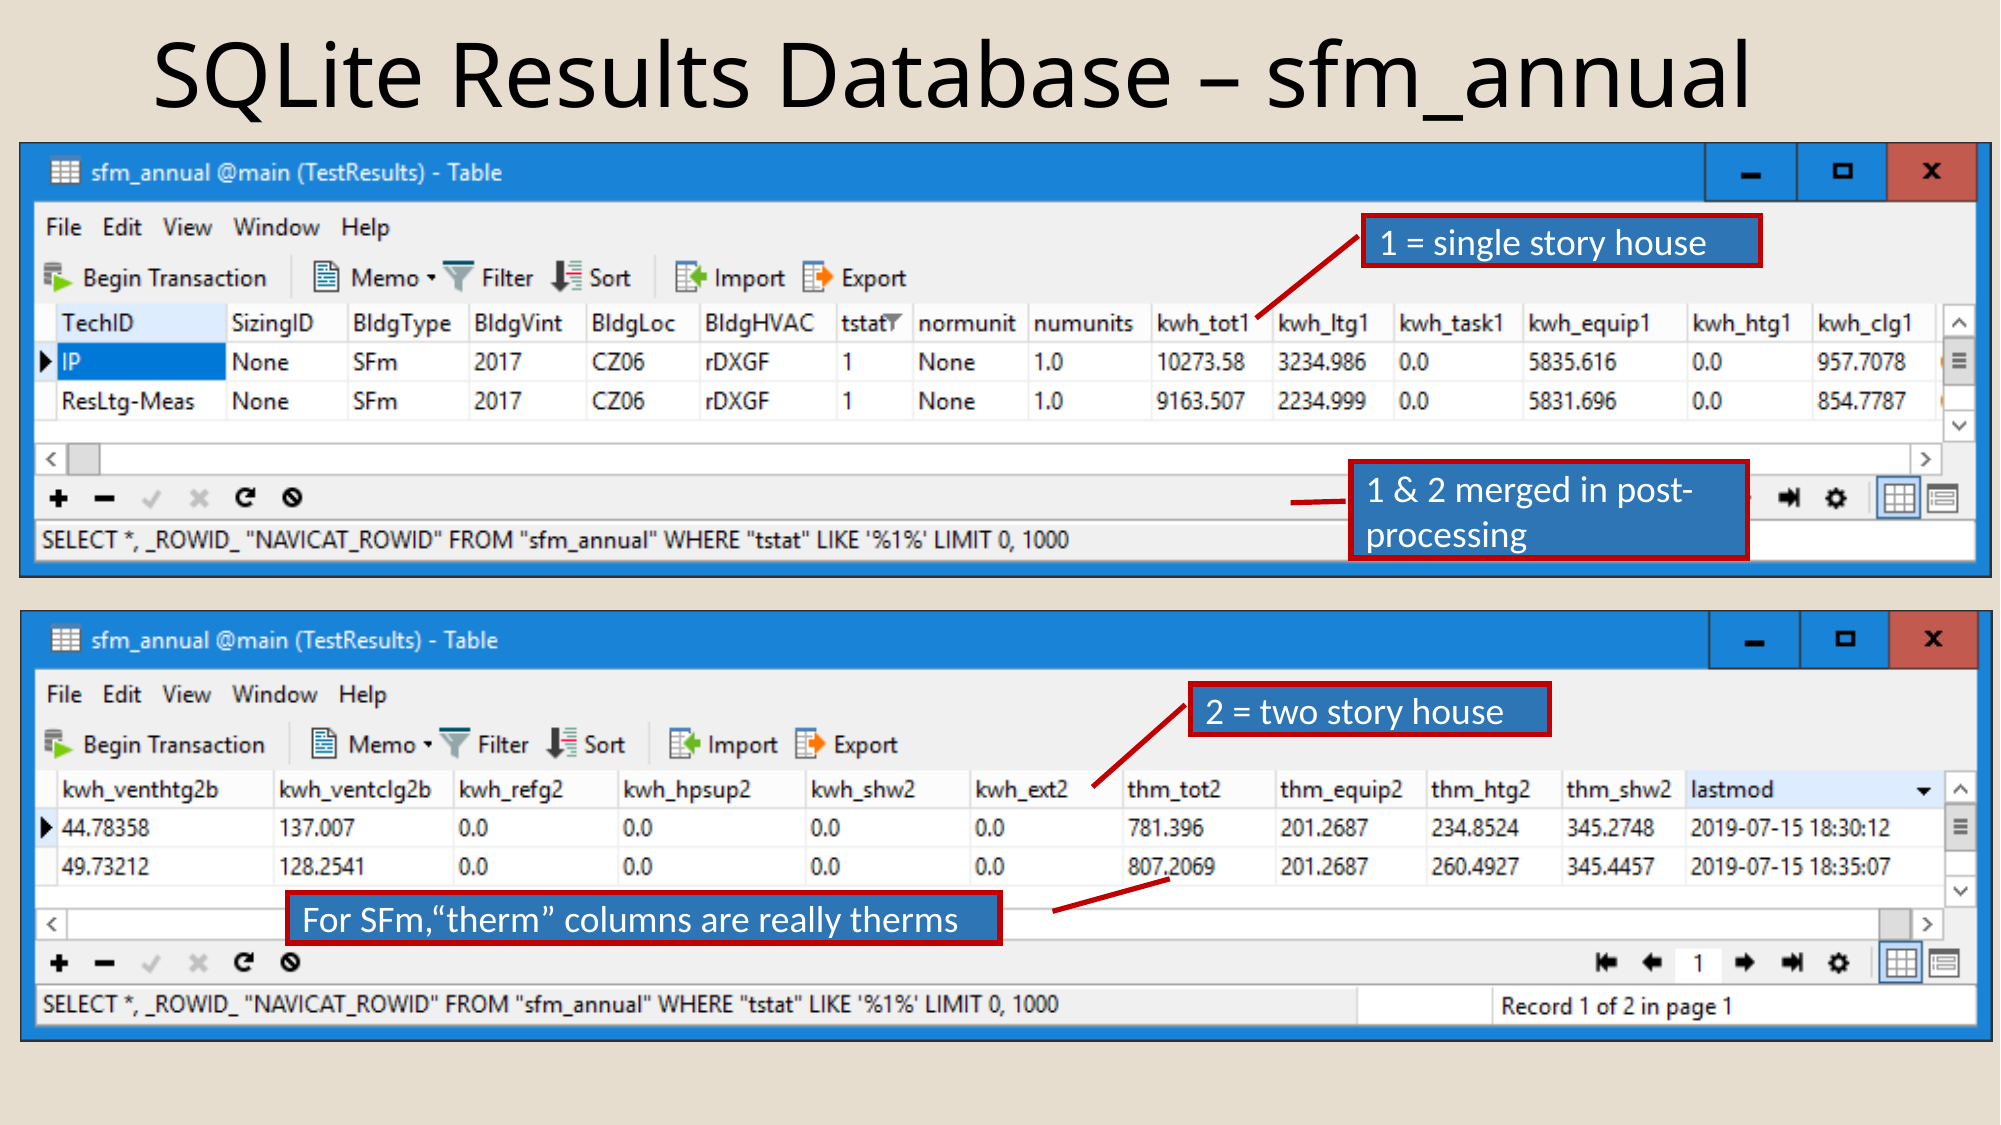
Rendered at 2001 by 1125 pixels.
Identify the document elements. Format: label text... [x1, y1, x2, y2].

picture [20, 610, 1993, 1043]
title SQLite Results Database – sfm_annual [137, 21, 1863, 135]
picture [19, 142, 1992, 578]
